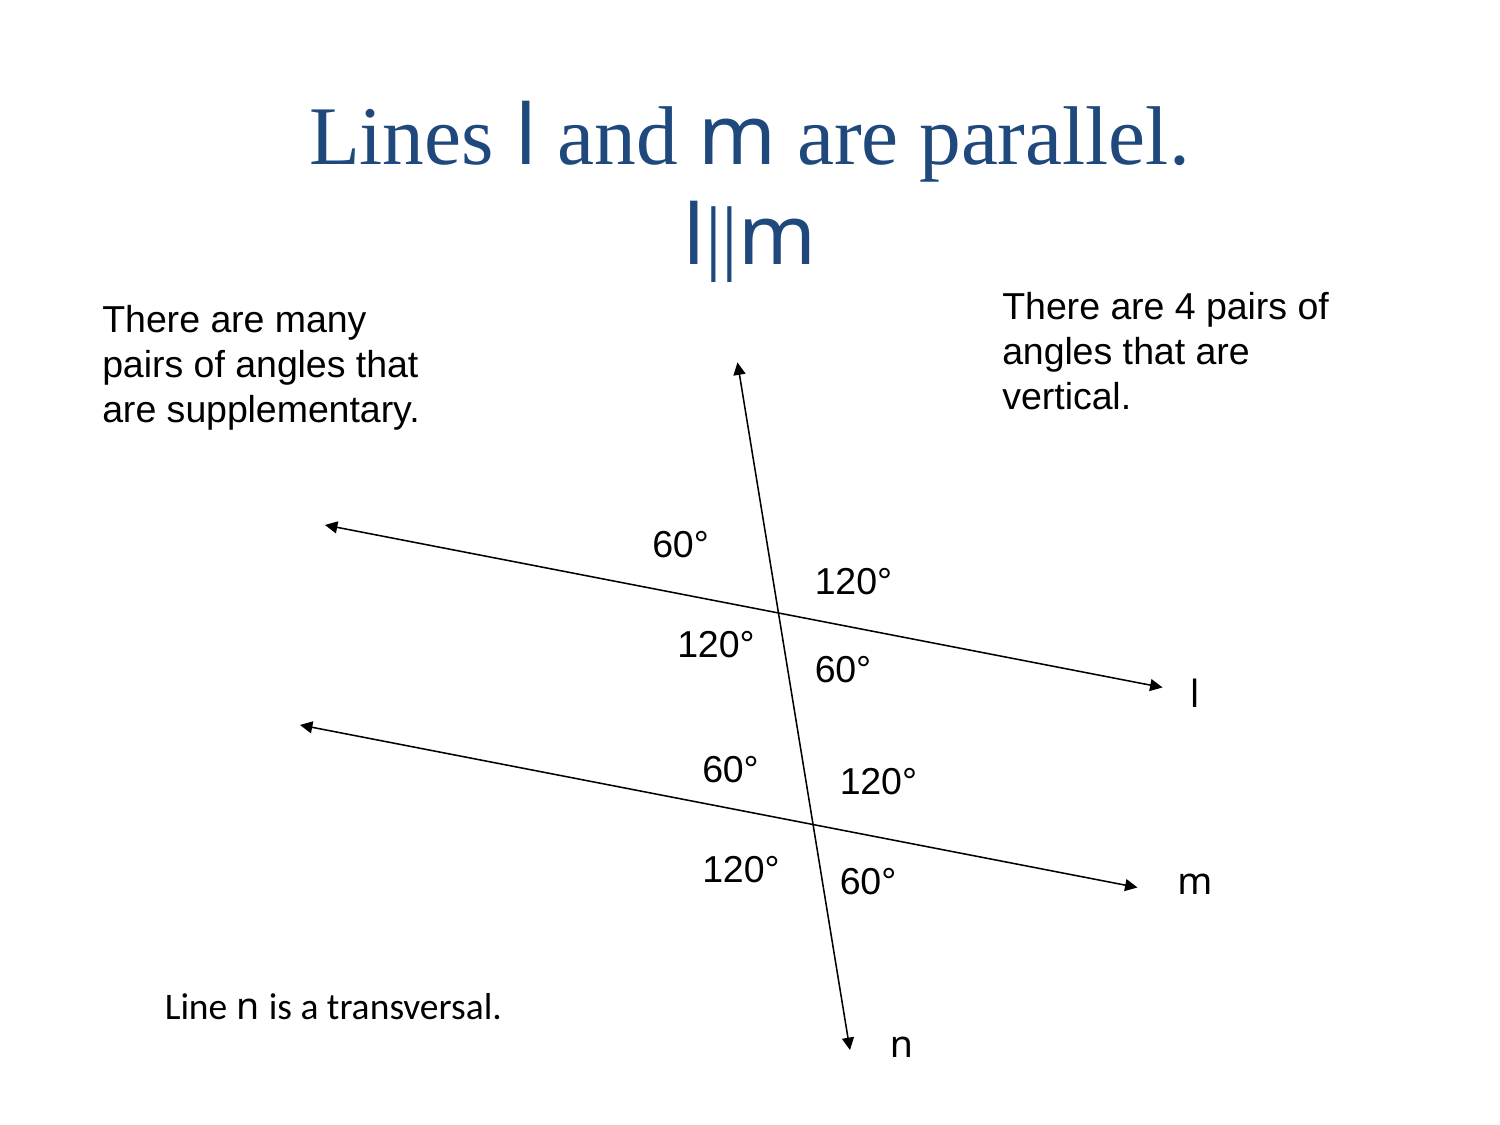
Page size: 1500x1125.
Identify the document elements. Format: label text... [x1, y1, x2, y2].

text_box There are 4 pairs of angles that are vertical. [987, 274, 1350, 425]
text_box 120° [662, 612, 775, 673]
text_box 120° [800, 549, 913, 610]
text_box [826, 910, 855, 1051]
text_box [324, 521, 903, 637]
text_box m [1162, 849, 1325, 910]
text_box 60° [800, 637, 913, 698]
text_box [913, 638, 1163, 692]
text_box Line n is a transversal. [149, 974, 588, 1080]
text_box 120° [687, 837, 800, 898]
text_box 120° [825, 749, 938, 810]
text_box [300, 721, 1138, 892]
text_box 60° [637, 512, 750, 573]
text_box There are many pairs of angles that are supplementary. [87, 287, 450, 438]
text_box Lines l and m are parallel. l||m [74, 87, 1425, 275]
text_box l [1174, 662, 1338, 723]
text_box 60° [687, 737, 800, 798]
text_box [733, 362, 779, 612]
text_box n [874, 1012, 963, 1073]
text_box 60° [825, 849, 938, 910]
